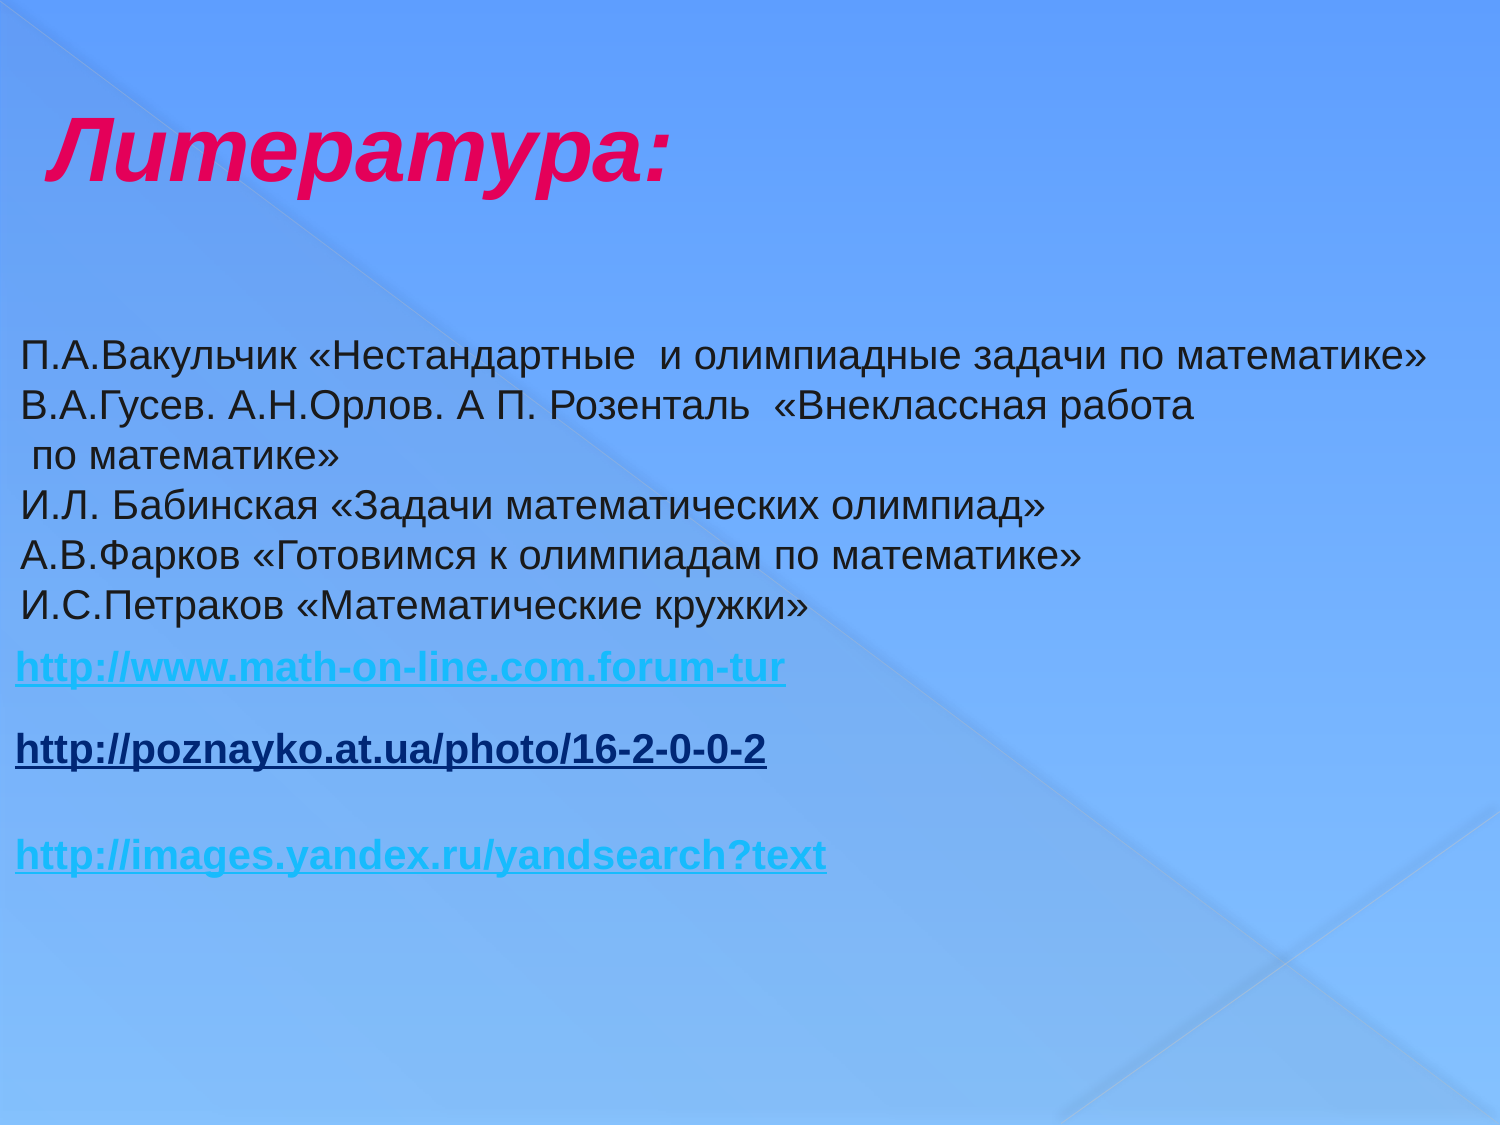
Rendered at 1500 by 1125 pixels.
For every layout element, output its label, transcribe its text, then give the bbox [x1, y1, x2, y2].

text_box http://images.yandex.ru/yandsearch?text [0, 820, 868, 886]
text_box П.А.Вакульчик «Нестандартные и олимпиадные задачи по математике» В.А.Гусев. А.Н.Орлов. А П. Розенталь «Внеклассная работа по математике» И.Л. Бабинская «Задачи математических олимпиад» А.В.Фарков «Готовимся к олимпиадам по математике» И.С.Петраков «Математические кружки» [5, 260, 1443, 786]
text_box http://www.math-on-line.com.forum-tur [0, 632, 832, 698]
text_box http://poznayko.at.ua/photo/16-2-0-0-2 [0, 714, 809, 780]
text_box Литература: [35, 81, 704, 317]
